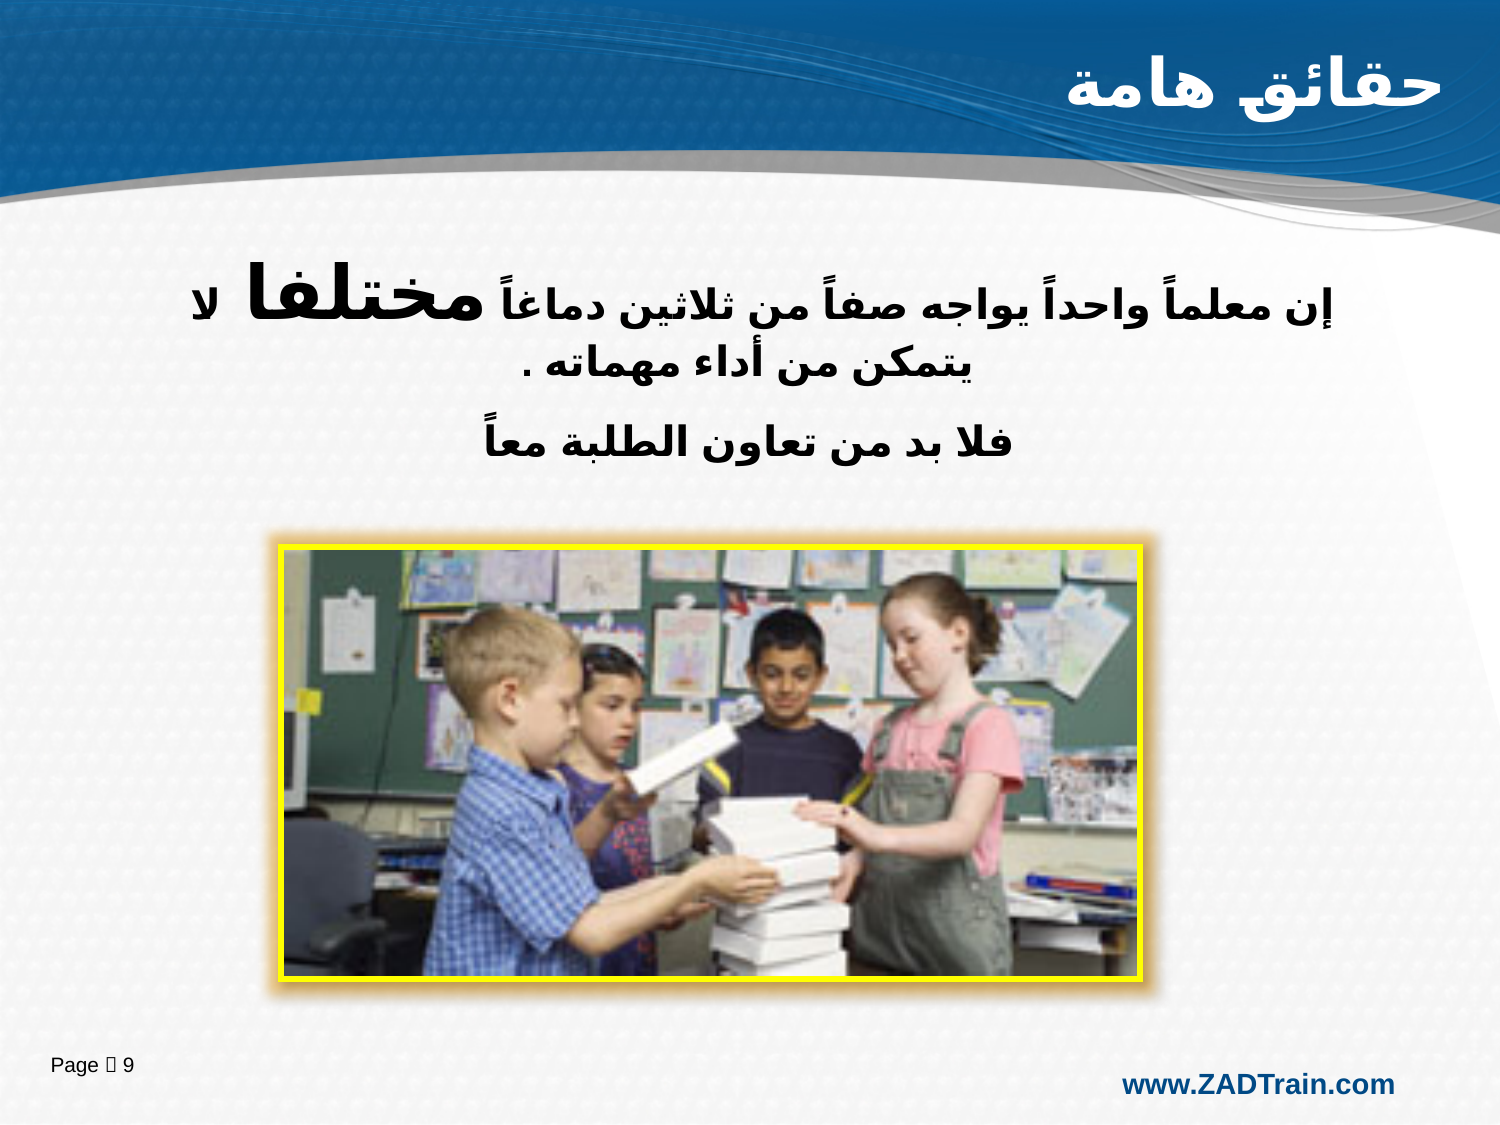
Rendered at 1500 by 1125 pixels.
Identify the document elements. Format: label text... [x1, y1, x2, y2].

title حقائق هامة [48, 41, 1448, 148]
picture [0, 0, 1500, 1125]
list إن معلماً واحداً يواجه صفاً من ثلاثين دماغاً مختلفا. لا يتمكن من أداء مهماته . فلا بد من تعاون الطلبة معاً [132, 243, 1393, 575]
